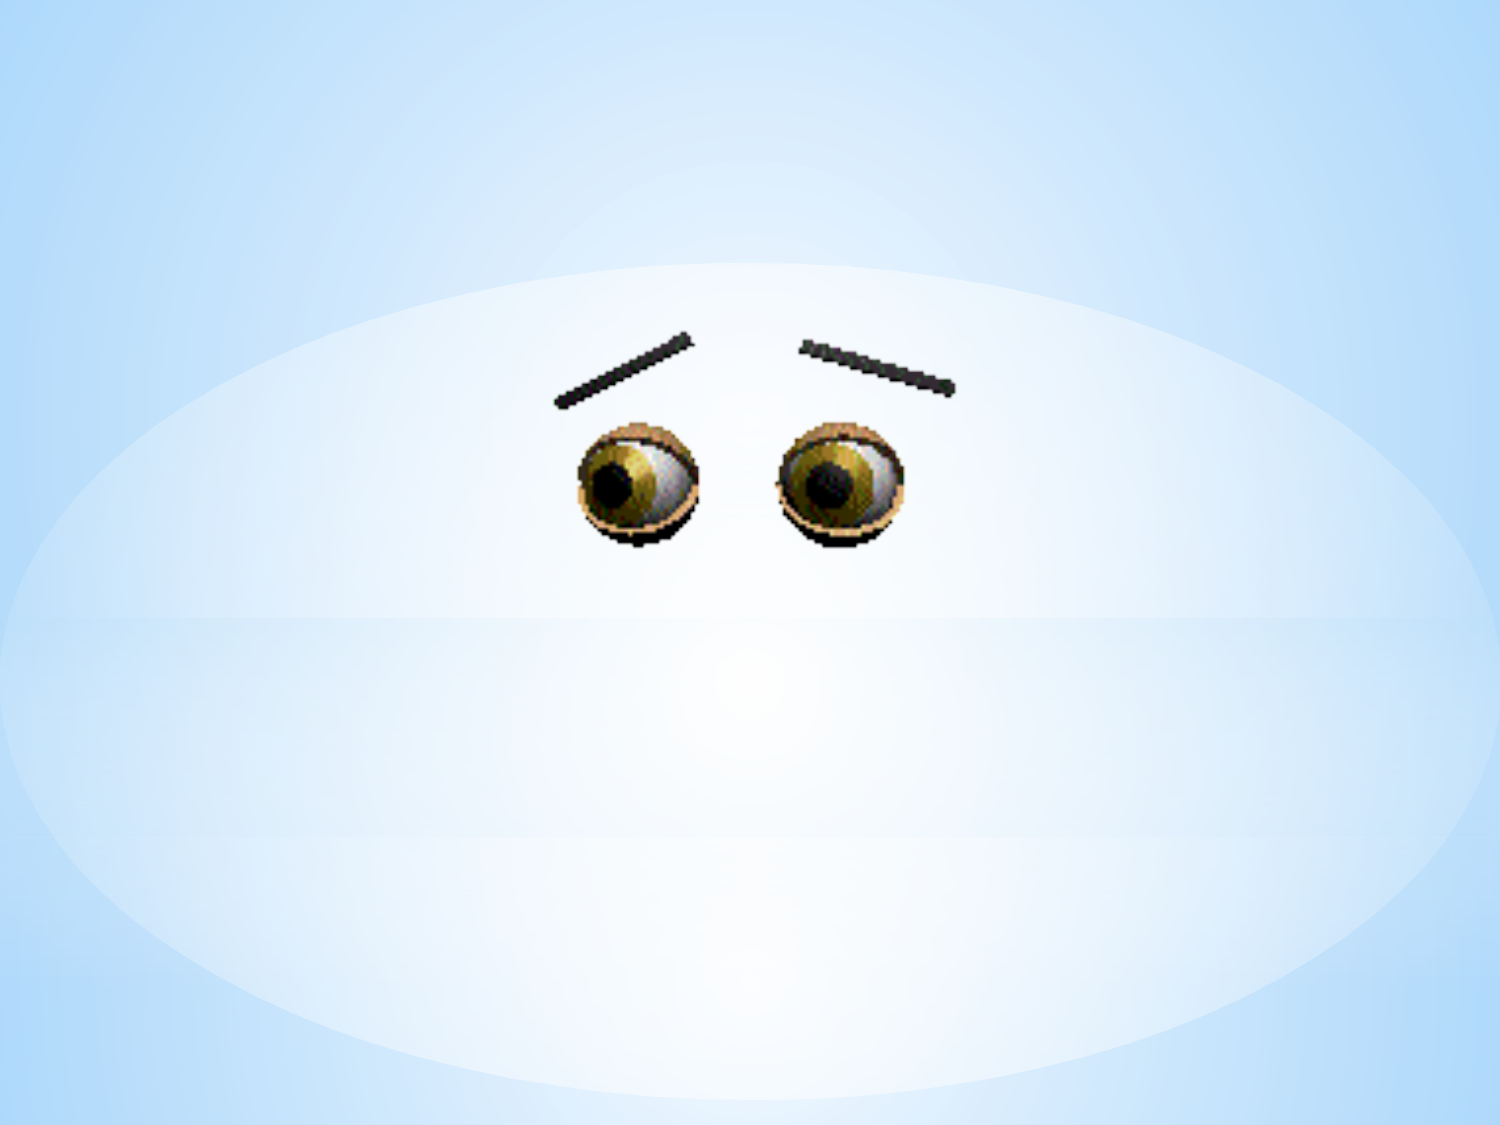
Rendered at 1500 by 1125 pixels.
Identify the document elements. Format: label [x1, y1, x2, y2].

picture [480, 234, 985, 739]
